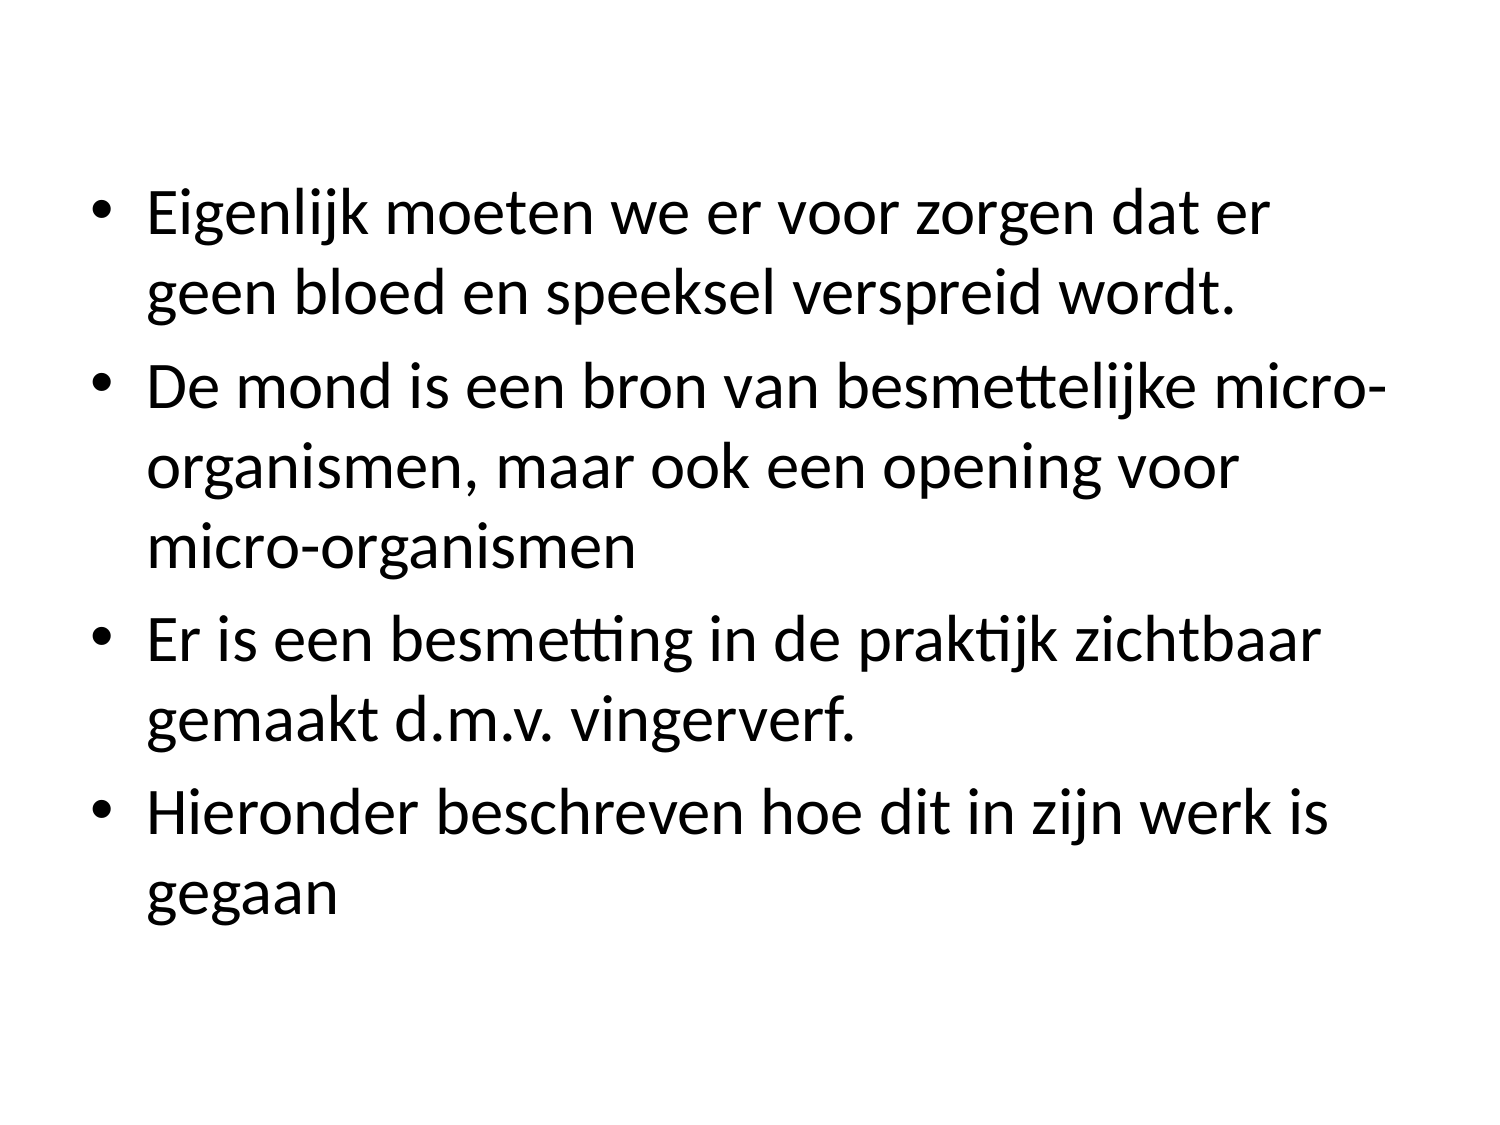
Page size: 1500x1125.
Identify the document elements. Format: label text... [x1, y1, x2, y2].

list Eigenlijk moeten we er voor zorgen dat er geen bloed en speeksel verspreid wordt. De mond is een bron van besmettelijke micro-organismen, maar ook een opening voor micro-organismen Er is een besmetting in de praktijk zichtbaar gemaakt d.m.v. vingerverf. Hieronder beschreven hoe dit in zijn werk is gegaan [75, 160, 1425, 1005]
